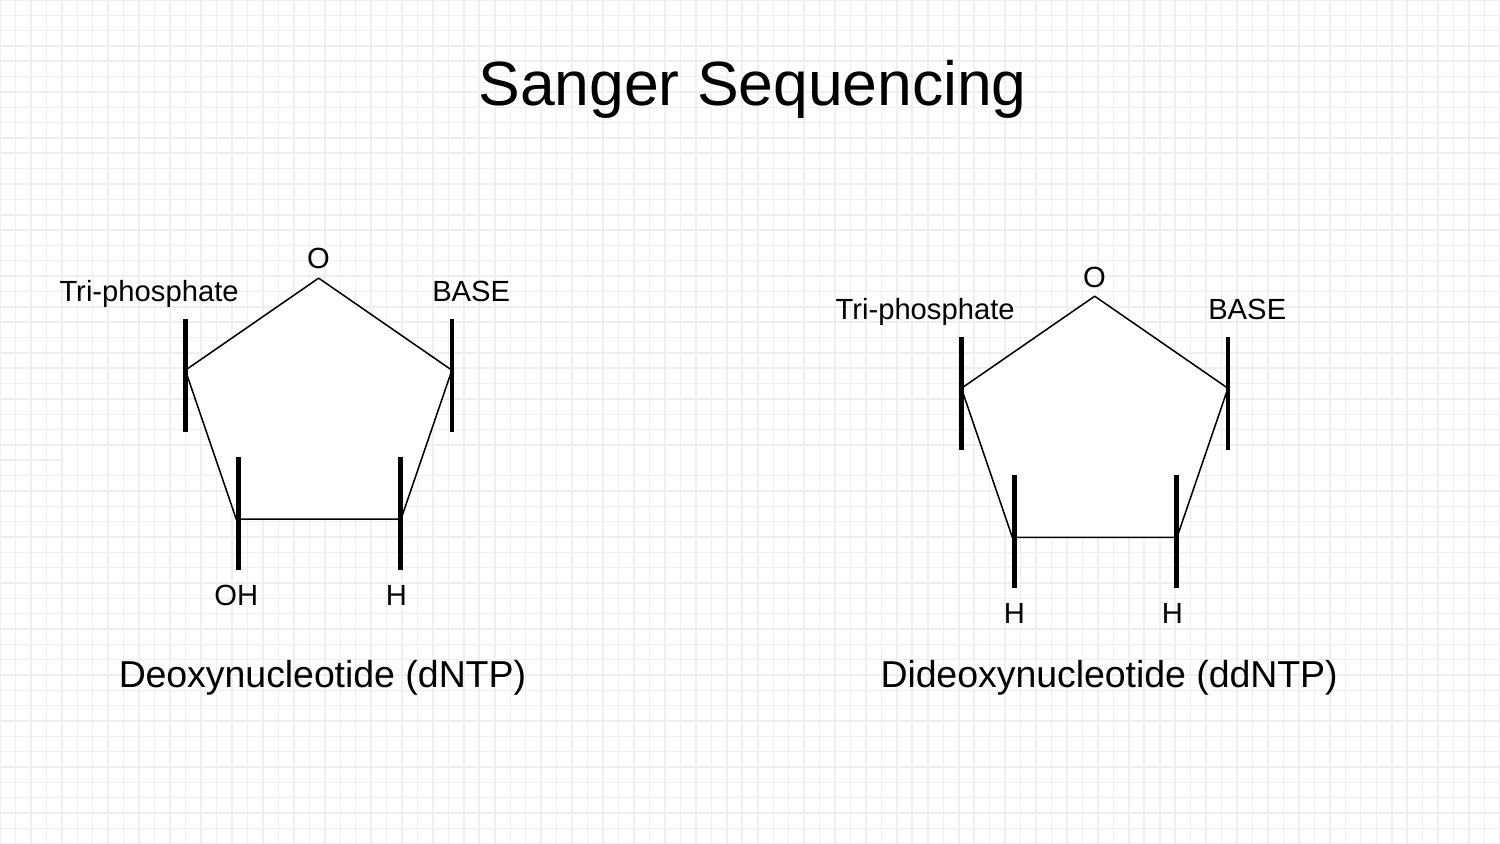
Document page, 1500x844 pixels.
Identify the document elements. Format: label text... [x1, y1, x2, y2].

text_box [820, 242, 1340, 654]
text_box Deoxynucleotide (dNTP) [103, 644, 560, 719]
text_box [44, 224, 564, 636]
text_box Sanger Sequencing [463, 27, 1405, 186]
text_box Dideoxynucleotide (ddNTP) [865, 635, 1405, 719]
